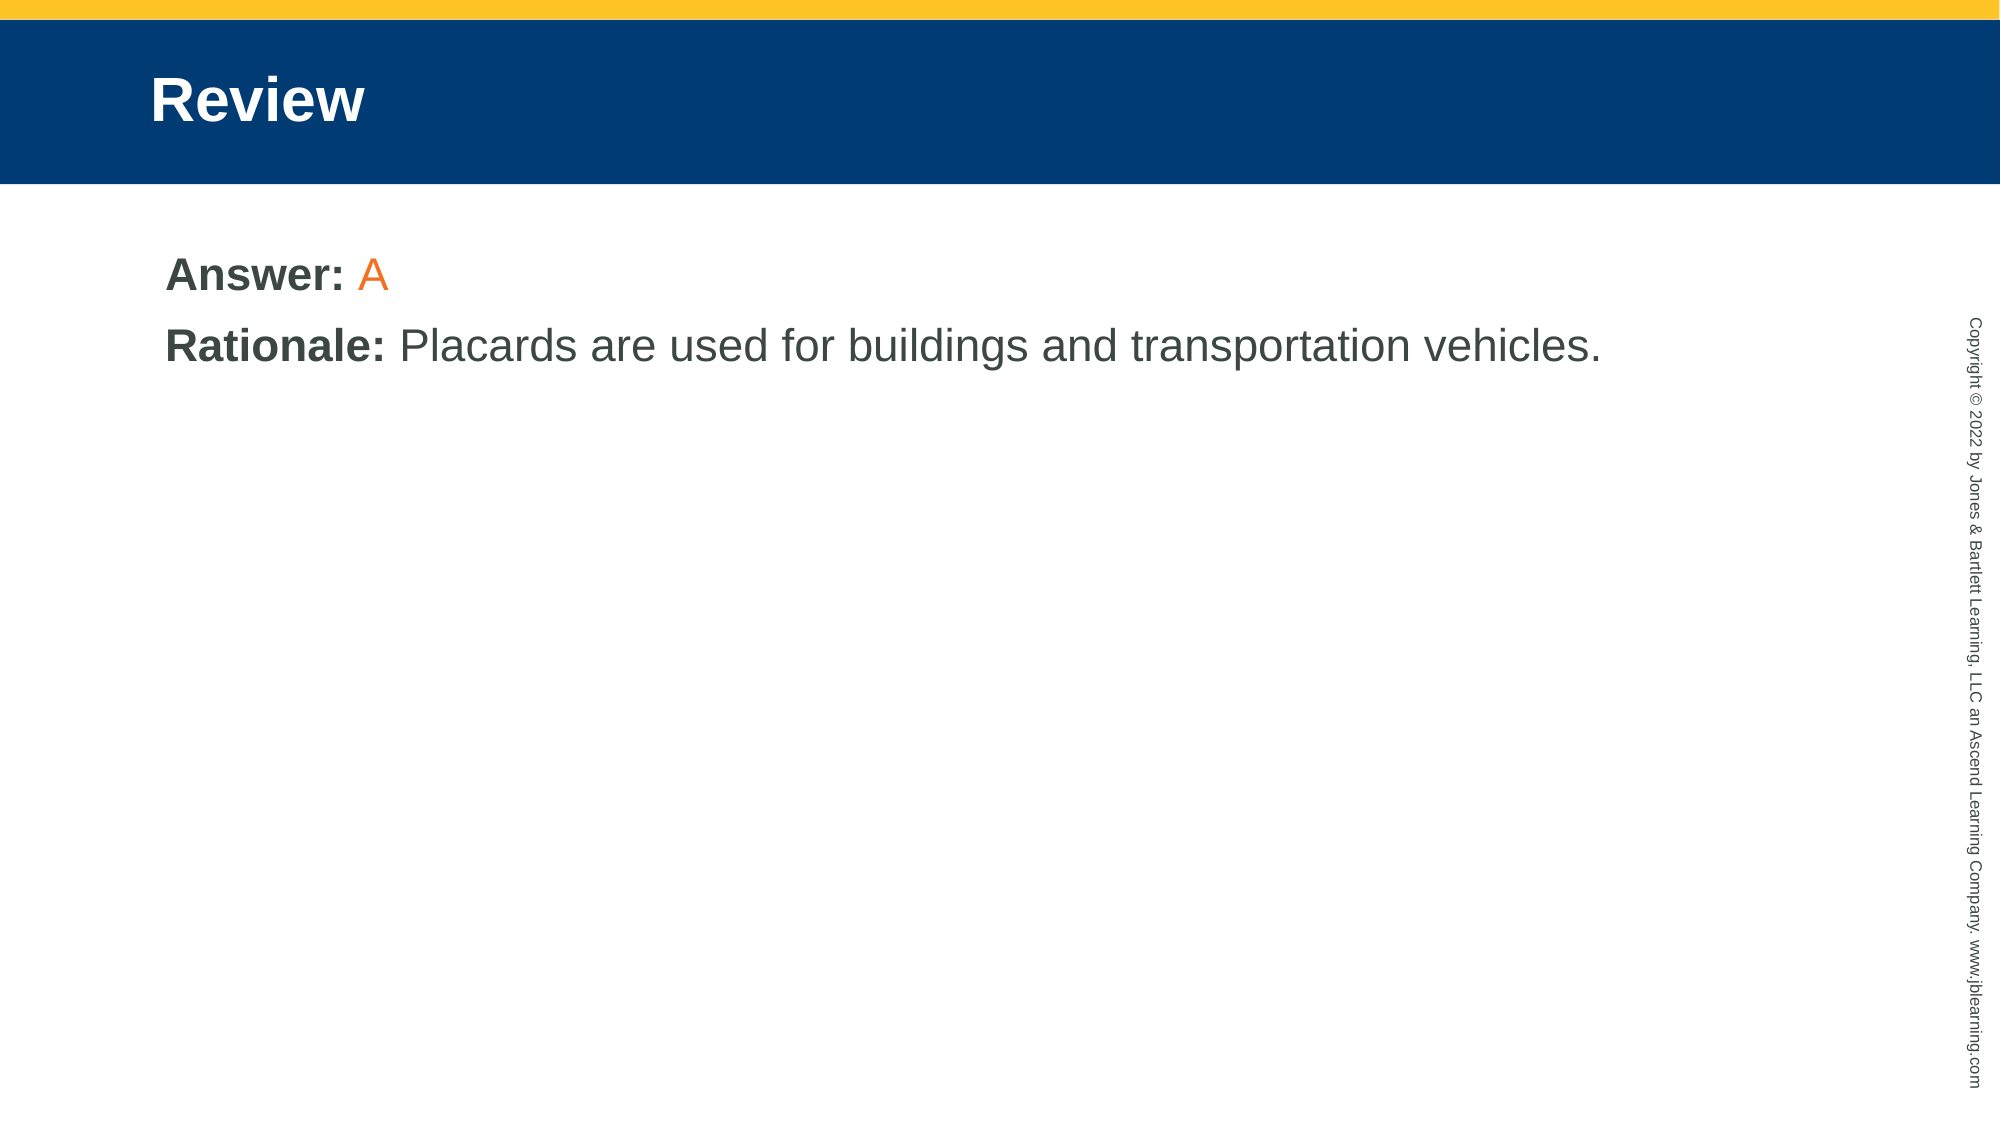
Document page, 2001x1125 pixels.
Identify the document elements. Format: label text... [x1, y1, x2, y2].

list Answer: A Rationale: Placards are used for buildings and transportation vehicles. [150, 237, 1850, 1025]
title Review [0, 19, 2000, 185]
